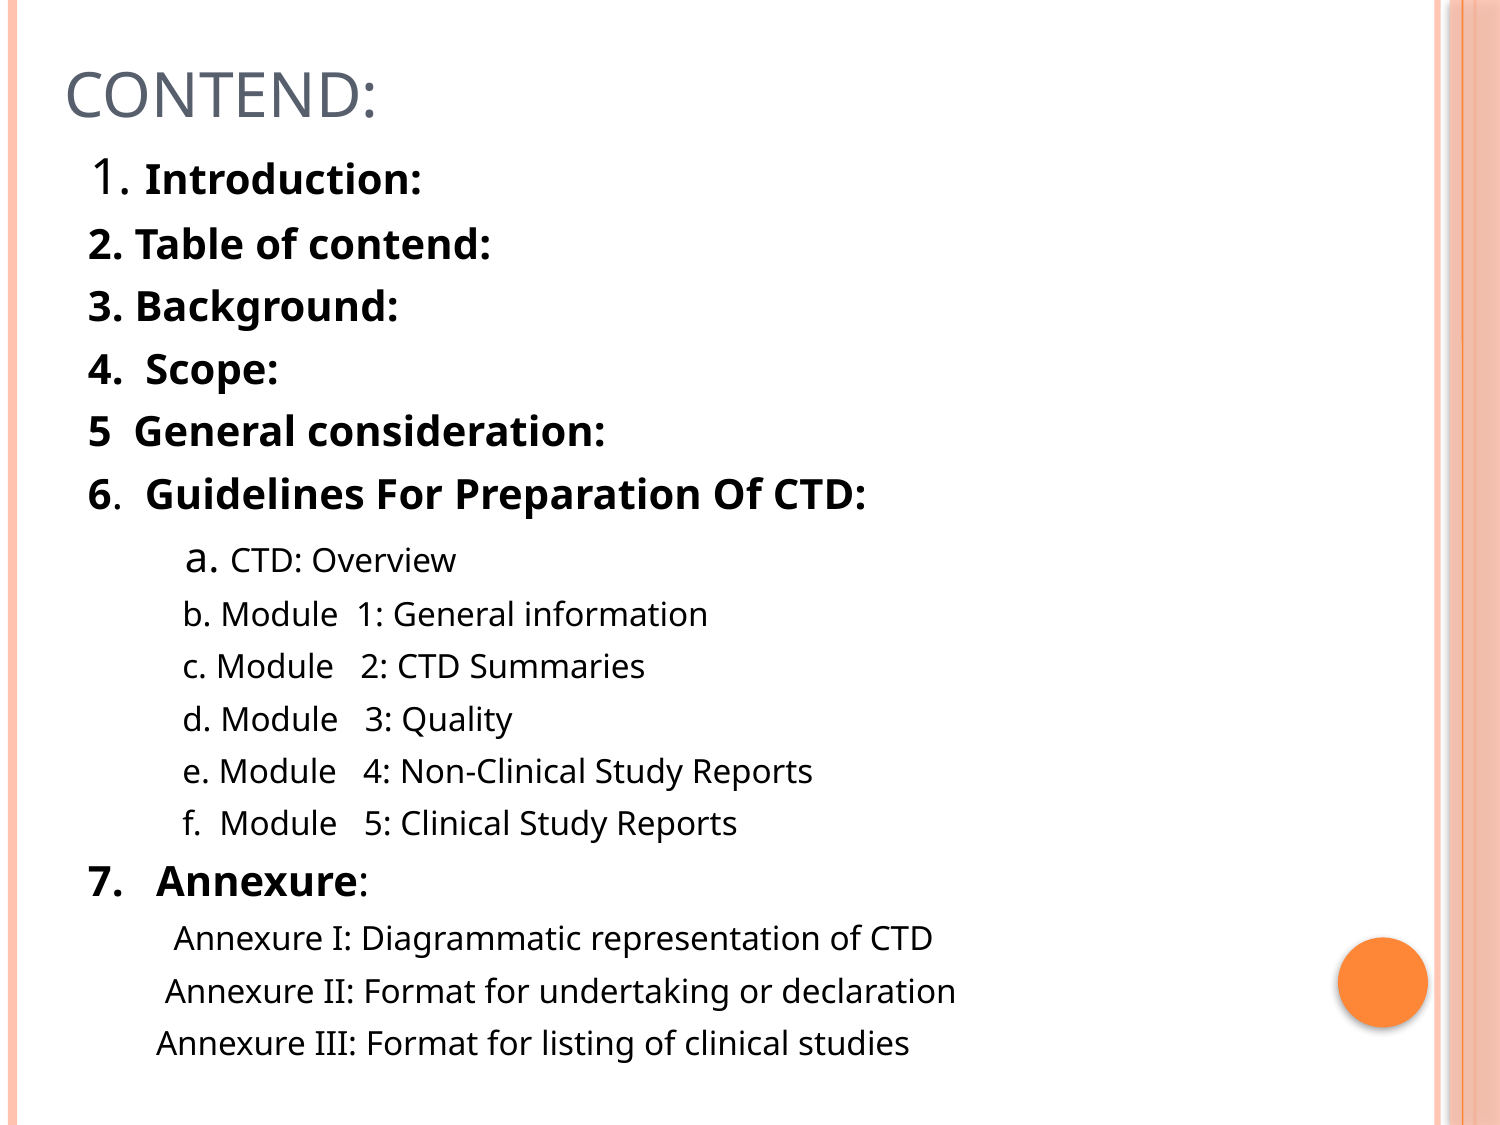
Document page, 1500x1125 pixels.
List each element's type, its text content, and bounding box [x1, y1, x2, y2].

title CONTEND: [50, 37, 1275, 138]
list 1. Introduction: 2. Table of contend: 3. Background: 4. Scope: 5 General consideration: 6. Guidelines For Preparation Of CTD: a. CTD: Overview b. Module 1: General information c. Module 2: CTD Summaries d. Module 3: Quality e. Module 4: Non-Clinical Study Reports f. Module 5: Clinical Study Reports 7. Annexure: Annexure I: Diagrammatic representation of CTD Annexure II: Format for undertaking or declaration Annexure III: Format for listing of clinical studies [62, 137, 1288, 1088]
